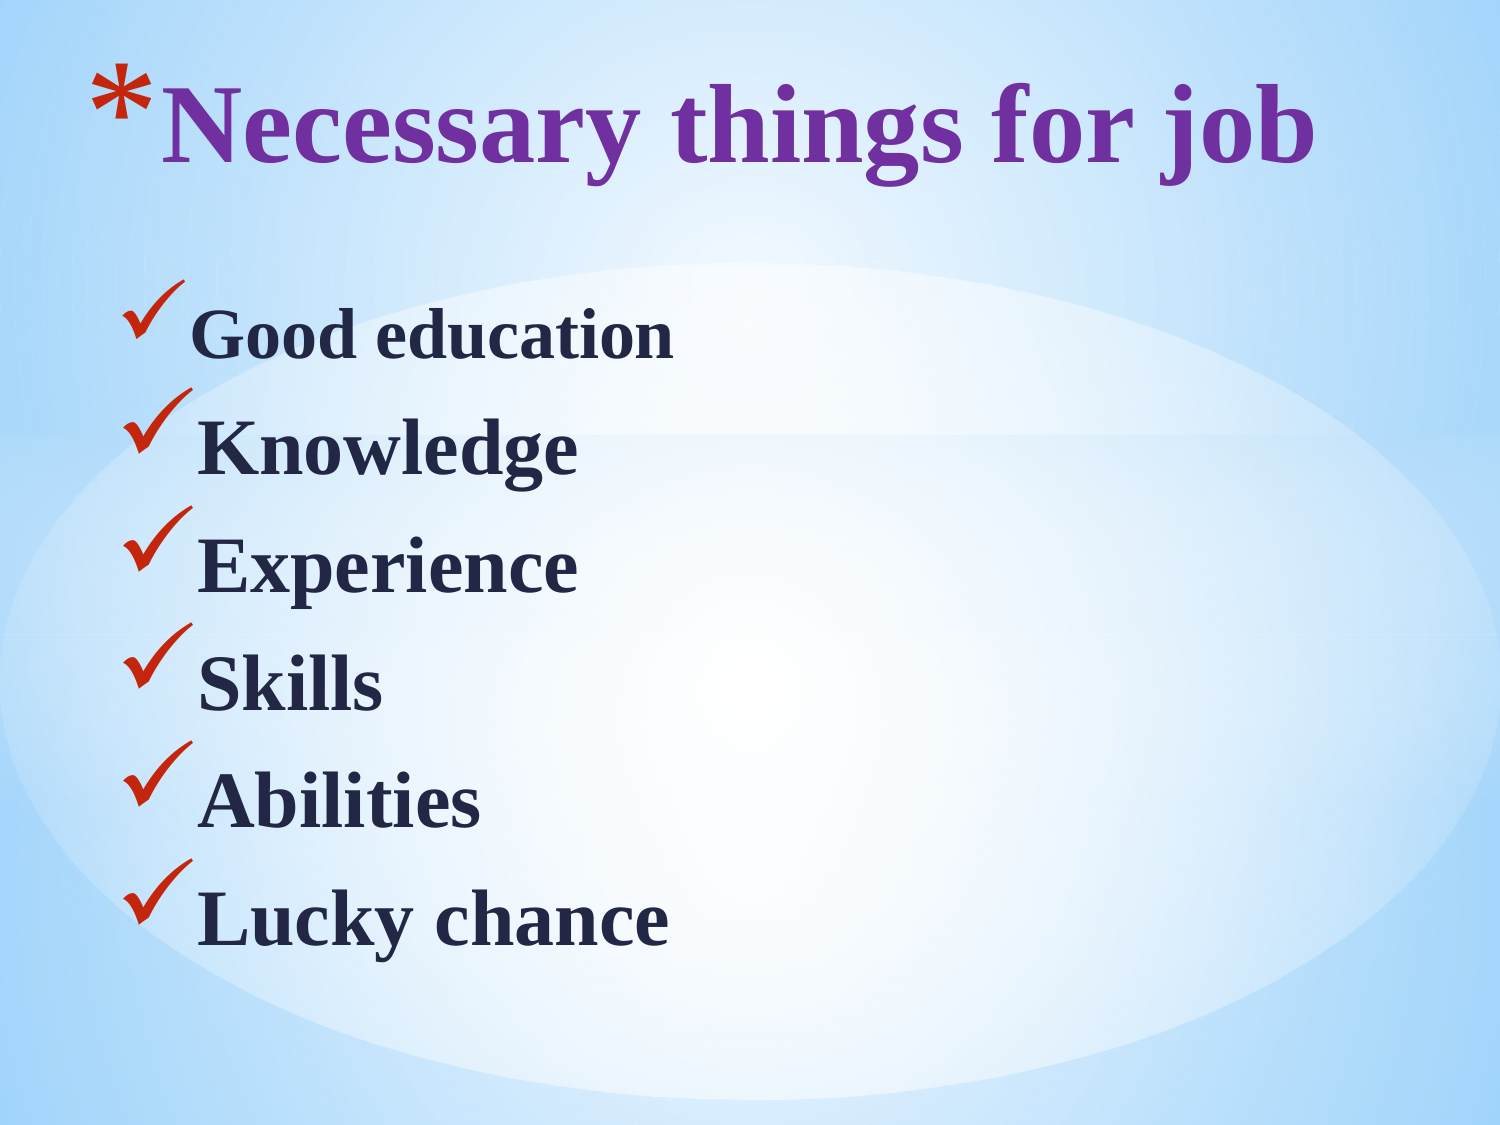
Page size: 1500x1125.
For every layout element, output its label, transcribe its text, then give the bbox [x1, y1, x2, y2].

title Necessary things for job [41, 42, 1459, 291]
subtitle Good education Knowledge Experience Skills Abilities Lucky chance [100, 291, 1400, 974]
